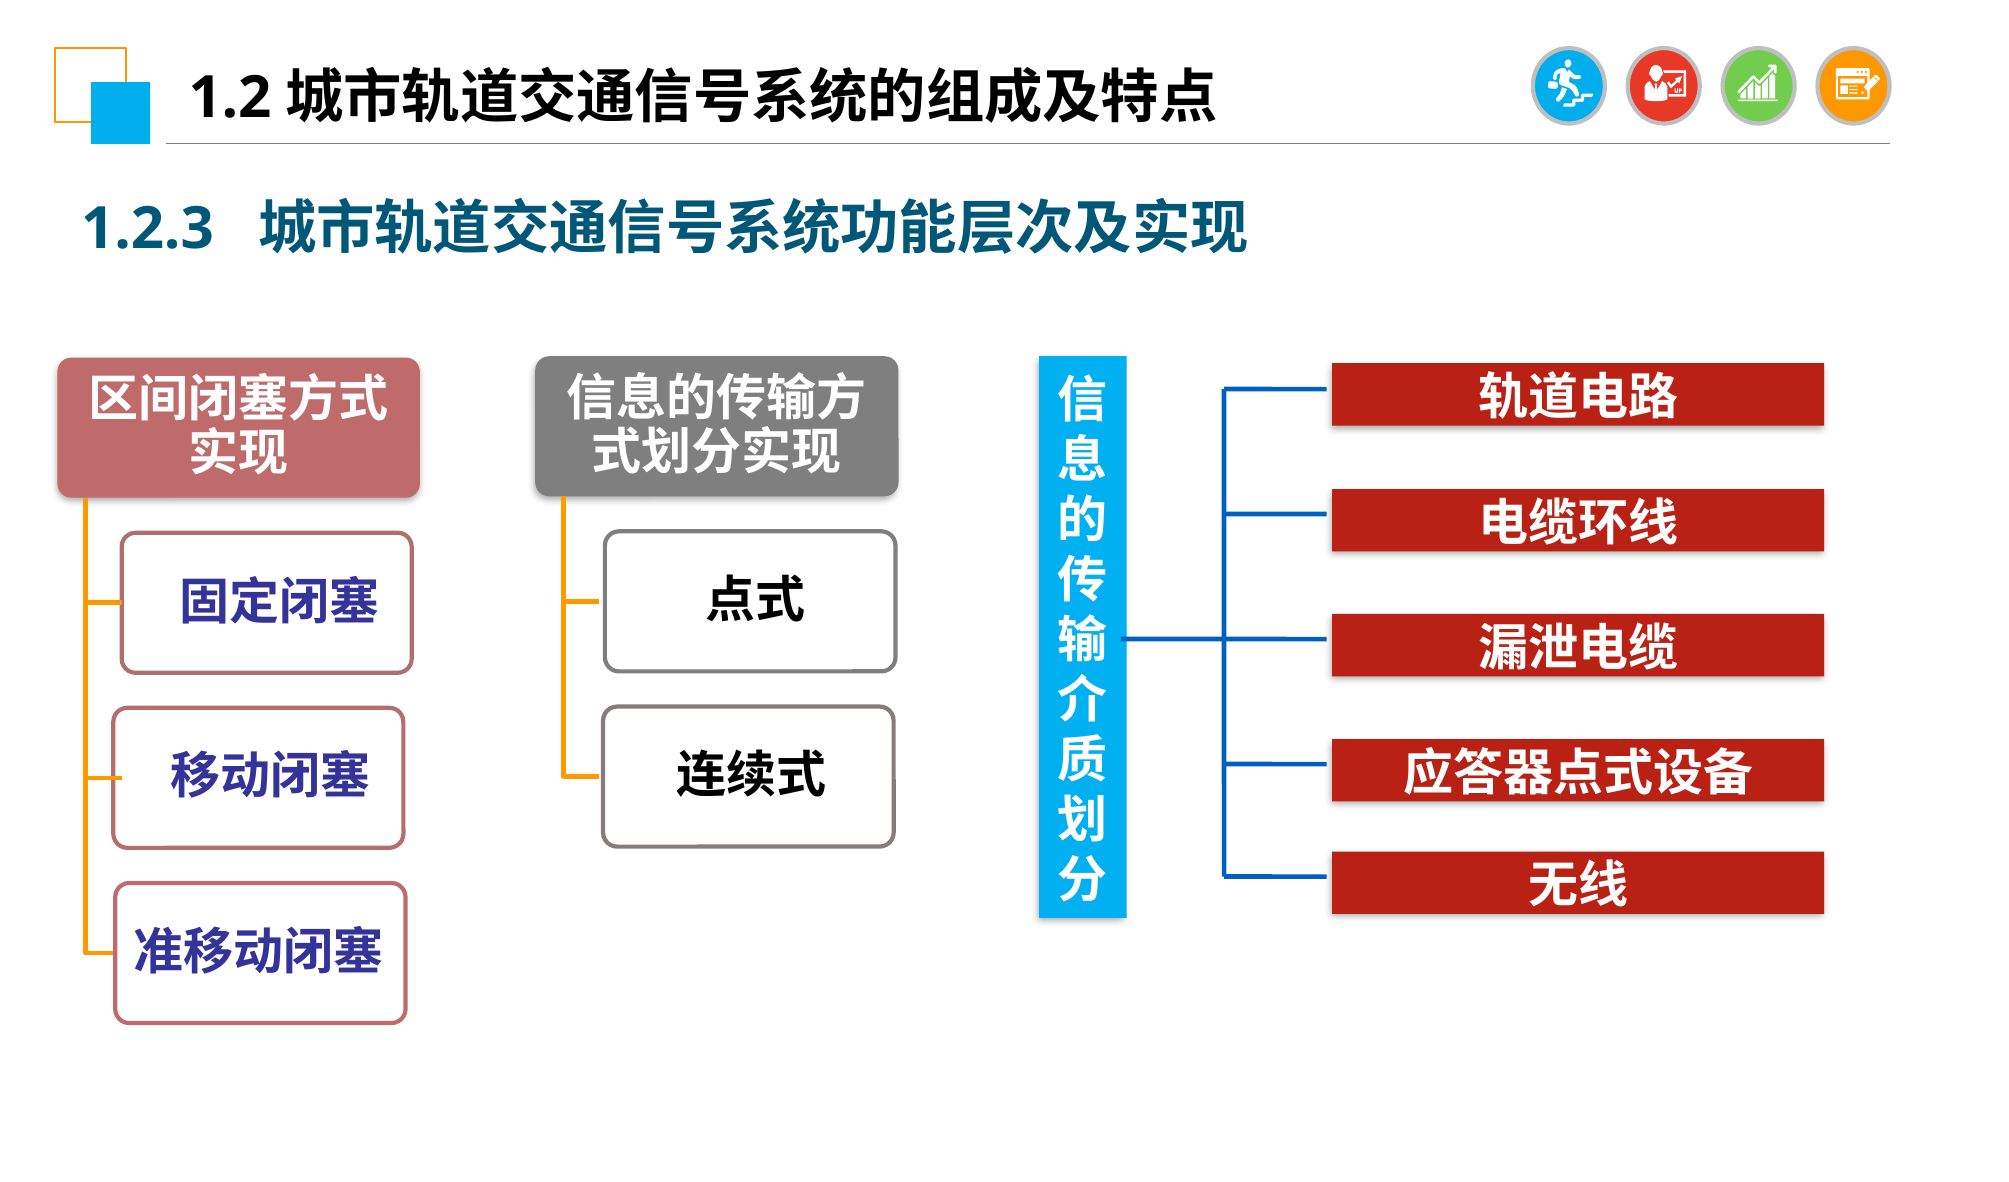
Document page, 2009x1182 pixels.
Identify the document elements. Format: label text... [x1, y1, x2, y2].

text_box 1.2.3 城市轨道交通信号系统功能层次及实现 [60, 180, 1270, 271]
text_box 1.2城市轨道交通信号系统的组成及特点 [173, 51, 1233, 137]
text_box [562, 496, 907, 777]
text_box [1120, 388, 1326, 877]
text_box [1331, 363, 1825, 915]
text_box 信 息 的 传 输 介 质 划 分 [1039, 356, 1127, 918]
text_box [602, 706, 896, 847]
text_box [57, 357, 421, 498]
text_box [85, 497, 432, 954]
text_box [106, 882, 412, 1024]
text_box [534, 355, 899, 497]
